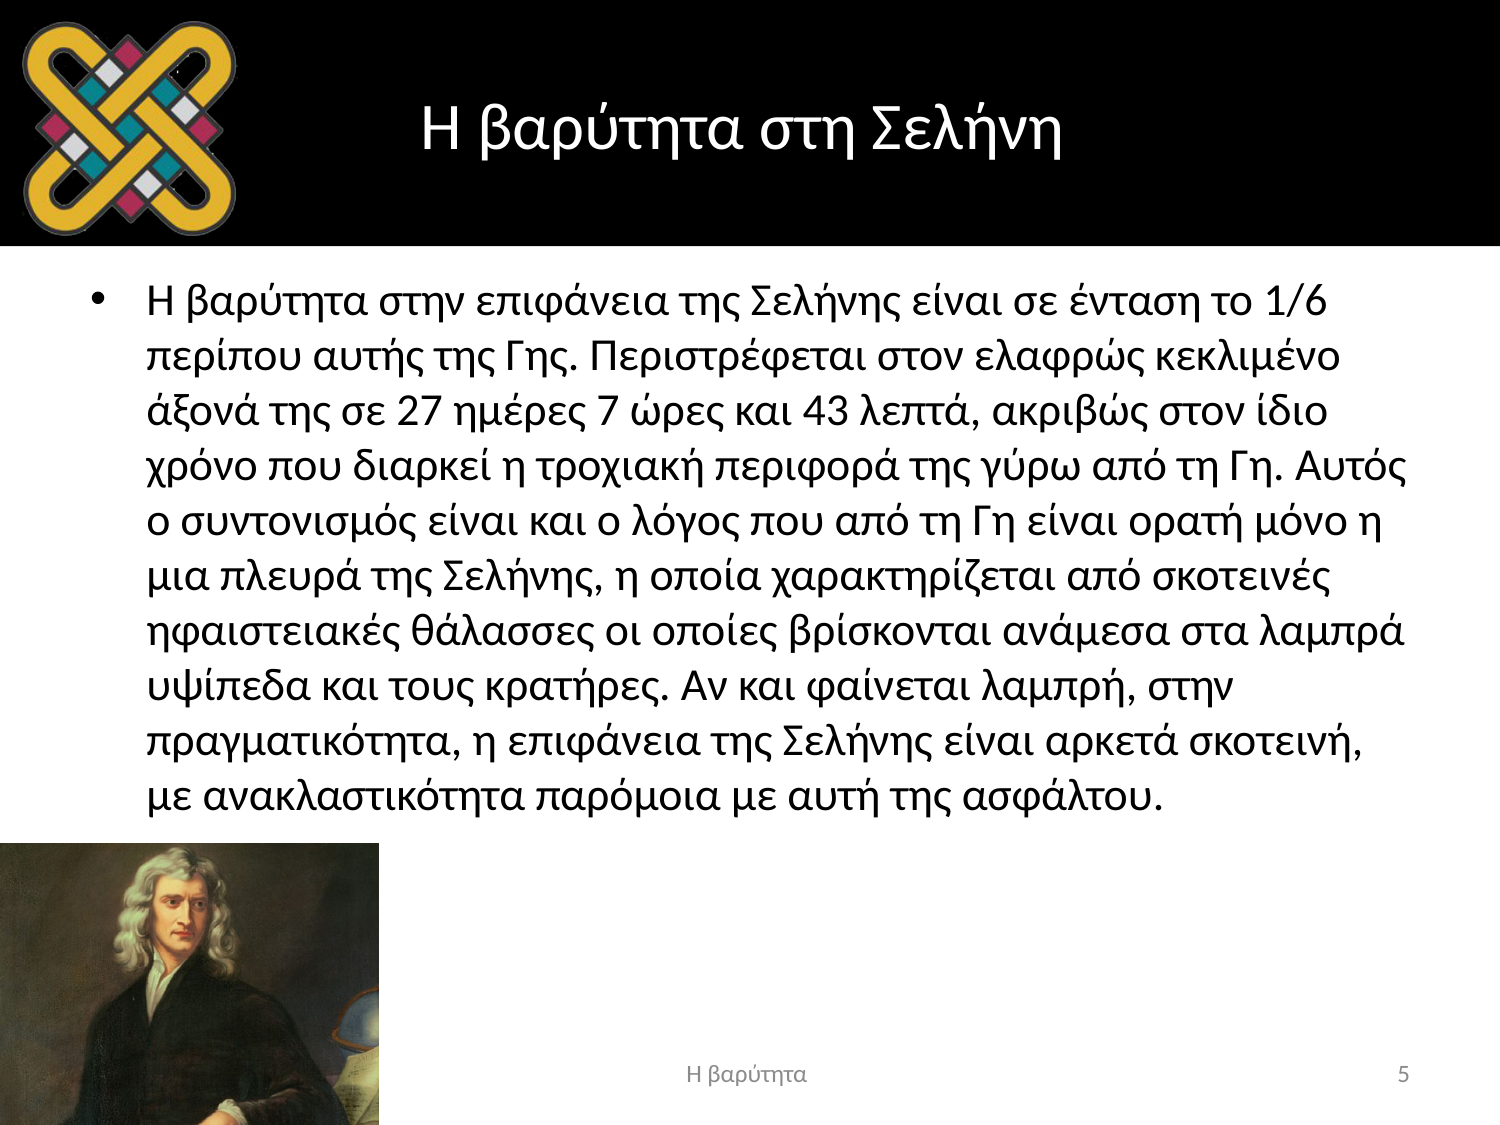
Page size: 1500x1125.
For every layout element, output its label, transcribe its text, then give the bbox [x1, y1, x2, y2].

list Η βαρύτητα στην επιφάνεια της Σελήνης είναι σε ένταση το 1/6 περίπου αυτής της Γης. Περιστρέφεται στον ελαφρώς κεκλιμένο άξονά της σε 27 ημέρες 7 ώρες και 43 λεπτά, ακριβώς στον ίδιο χρόνο που διαρκεί η τροχιακή περιφορά της γύρω από τη Γη. Αυτός ο συντονισμός είναι και ο λόγος που από τη Γη είναι ορατή μόνο η μια πλευρά της Σελήνης, η οποία χαρακτηρίζεται από σκοτεινές ηφαιστειακές θάλασσες οι οποίες βρίσκονται ανάμεσα στα λαμπρά υψίπεδα και τους κρατήρες. Αν και φαίνεται λαμπρή, στην πραγματικότητα, η επιφάνεια της Σελήνης είναι αρκετά σκοτεινή, με ανακλαστικότητα παρόμοια με αυτή της ασφάλτου. [75, 262, 1425, 1005]
title Η βαρύτητα στη Σελήνη [259, 0, 1500, 247]
picture [0, 0, 258, 258]
footer Η βαρύτητα [512, 1042, 988, 1103]
picture [0, 843, 380, 1125]
slide_number 5 [1074, 1042, 1425, 1103]
